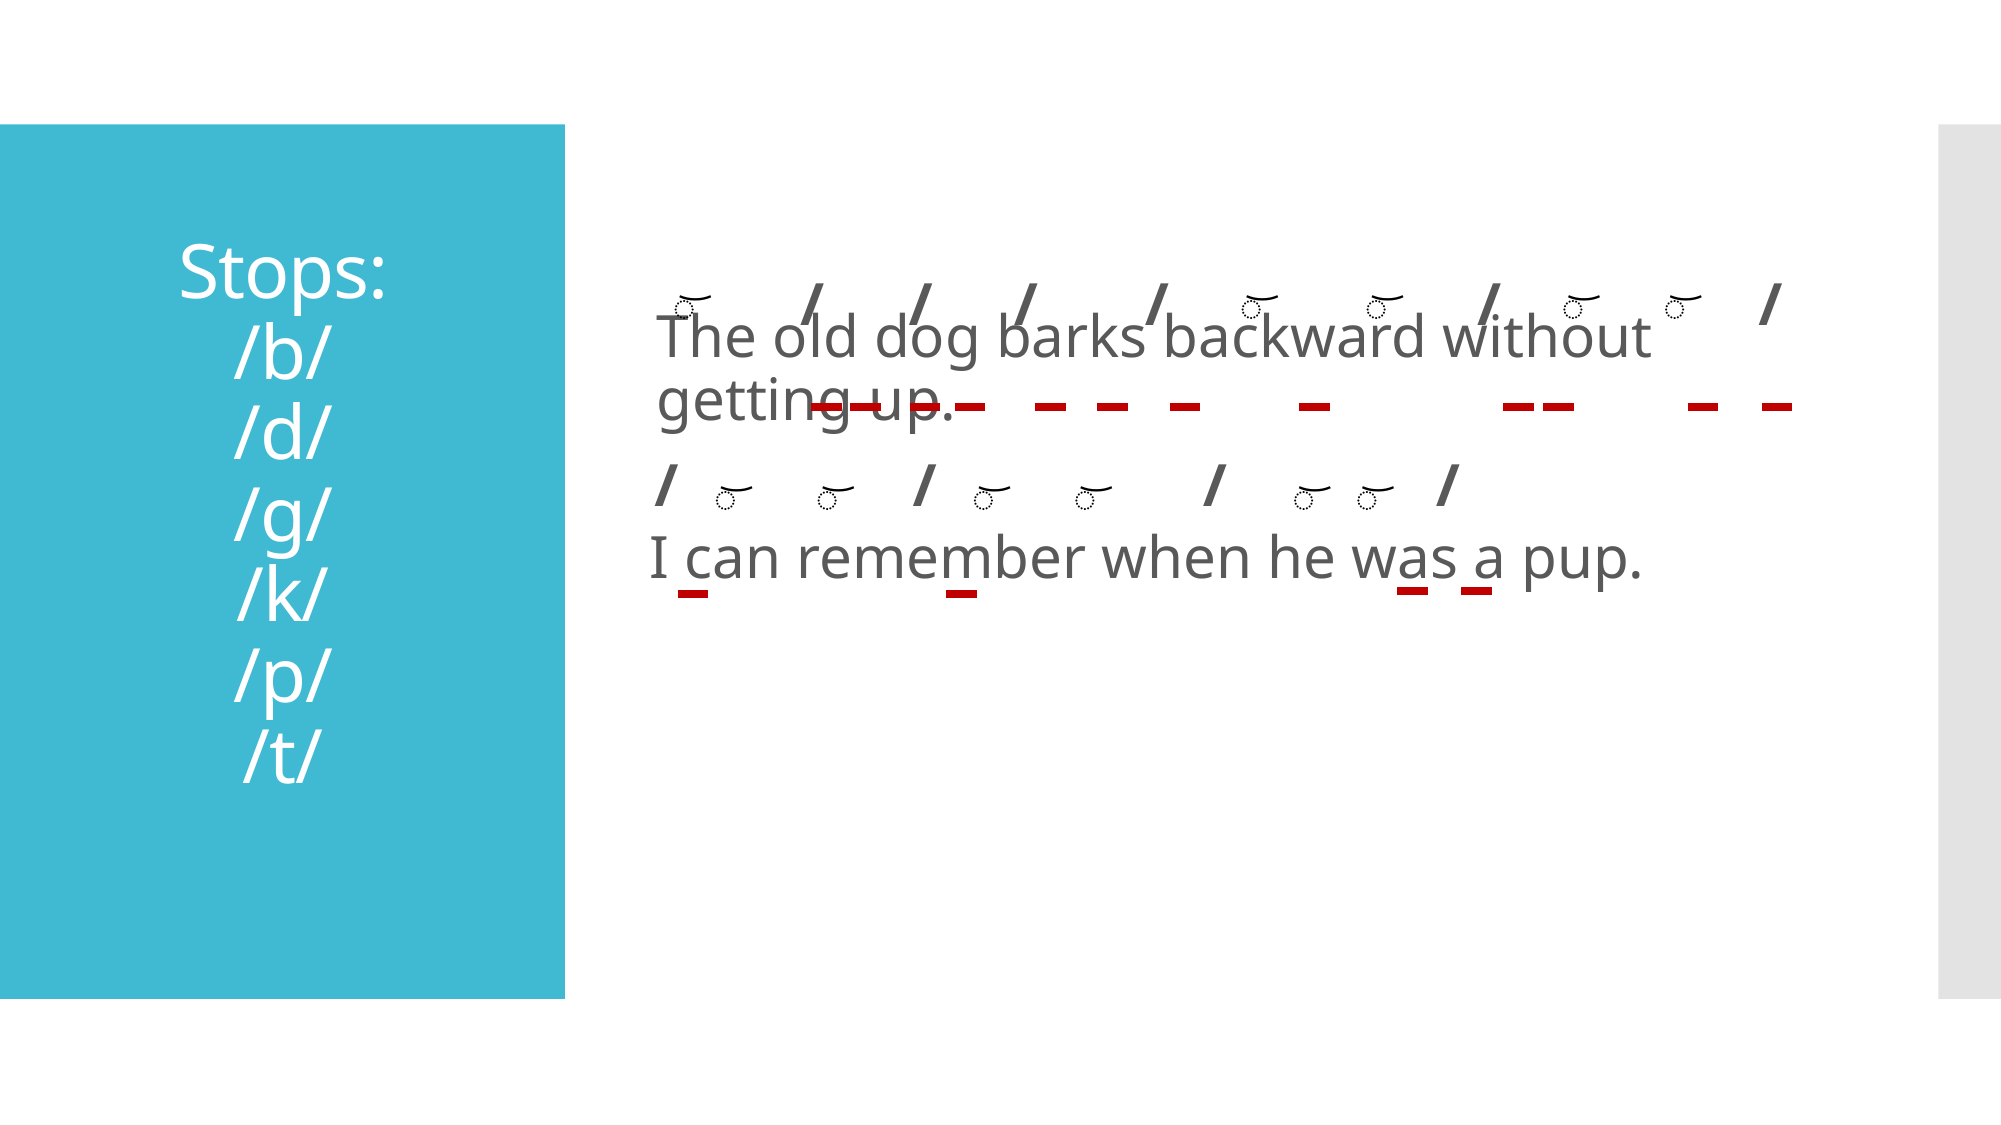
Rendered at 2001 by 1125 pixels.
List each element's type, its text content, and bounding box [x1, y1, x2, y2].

text_box ͝ [801, 467, 853, 527]
list The old dog barks backward without getting up. [641, 245, 1842, 496]
text_box ͝ [1059, 467, 1111, 527]
text_box ͝ [957, 467, 1010, 527]
text_box I can remember when he was a pup. [634, 434, 1835, 685]
text_box / [893, 266, 960, 348]
text_box ͝ [658, 276, 711, 337]
text_box / [897, 446, 964, 528]
text_box ͝ [1648, 276, 1701, 337]
text_box / [785, 266, 851, 348]
text_box / [639, 446, 706, 528]
text_box / [1129, 266, 1196, 348]
text_box ͝ [1278, 467, 1330, 527]
text_box ͝ [699, 467, 752, 527]
text_box / [1187, 446, 1254, 528]
text_box ͝ [1341, 467, 1393, 527]
text_box ͝ [1547, 276, 1599, 337]
text_box / [999, 266, 1065, 348]
text_box / [1743, 266, 1810, 348]
text_box ͝ [1350, 276, 1403, 337]
text_box / [1462, 266, 1529, 348]
title Stops: /b/ /d/ /g/ /k/ /p/ /t/ [41, 184, 525, 940]
text_box ͝ [1225, 276, 1278, 337]
text_box / [1420, 446, 1487, 528]
